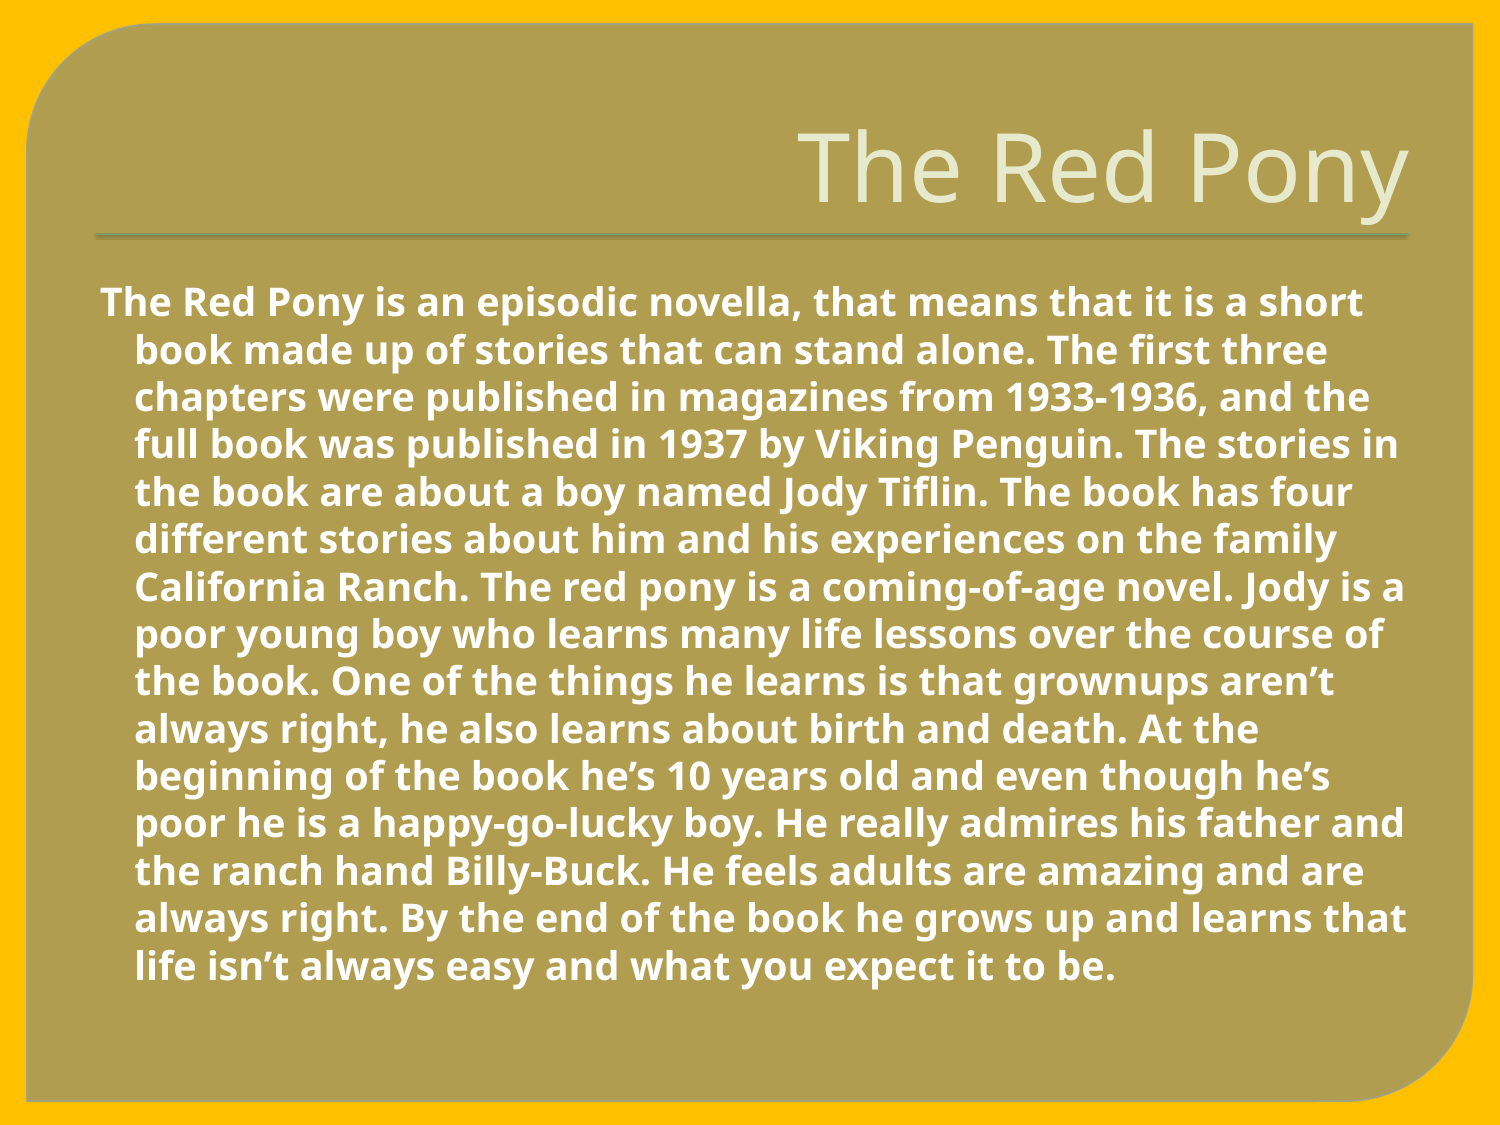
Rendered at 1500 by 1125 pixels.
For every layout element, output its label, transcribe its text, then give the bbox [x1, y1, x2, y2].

list The Red Pony is an episodic novella, that means that it is a short book made up of stories that can stand alone. The first three chapters were published in magazines from 1933-1936, and the full book was published in 1937 by Viking Penguin. The stories in the book are about a boy named Jody Tiflin. The book has four different stories about him and his experiences on the family California Ranch. The red pony is a coming-of-age novel. Jody is a poor young boy who learns many life lessons over the course of the book. One of the things he learns is that grownups aren’t always right, he also learns about birth and death. At the beginning of the book he’s 10 years old and even though he’s poor he is a happy-go-lucky boy. He really admires his father and the ranch hand Billy-Buck. He feels adults are amazing and are always right. By the end of the book he grows up and learns that life isn’t always easy and what you expect it to be. [75, 270, 1425, 1013]
title The Red Pony [75, 41, 1425, 230]
